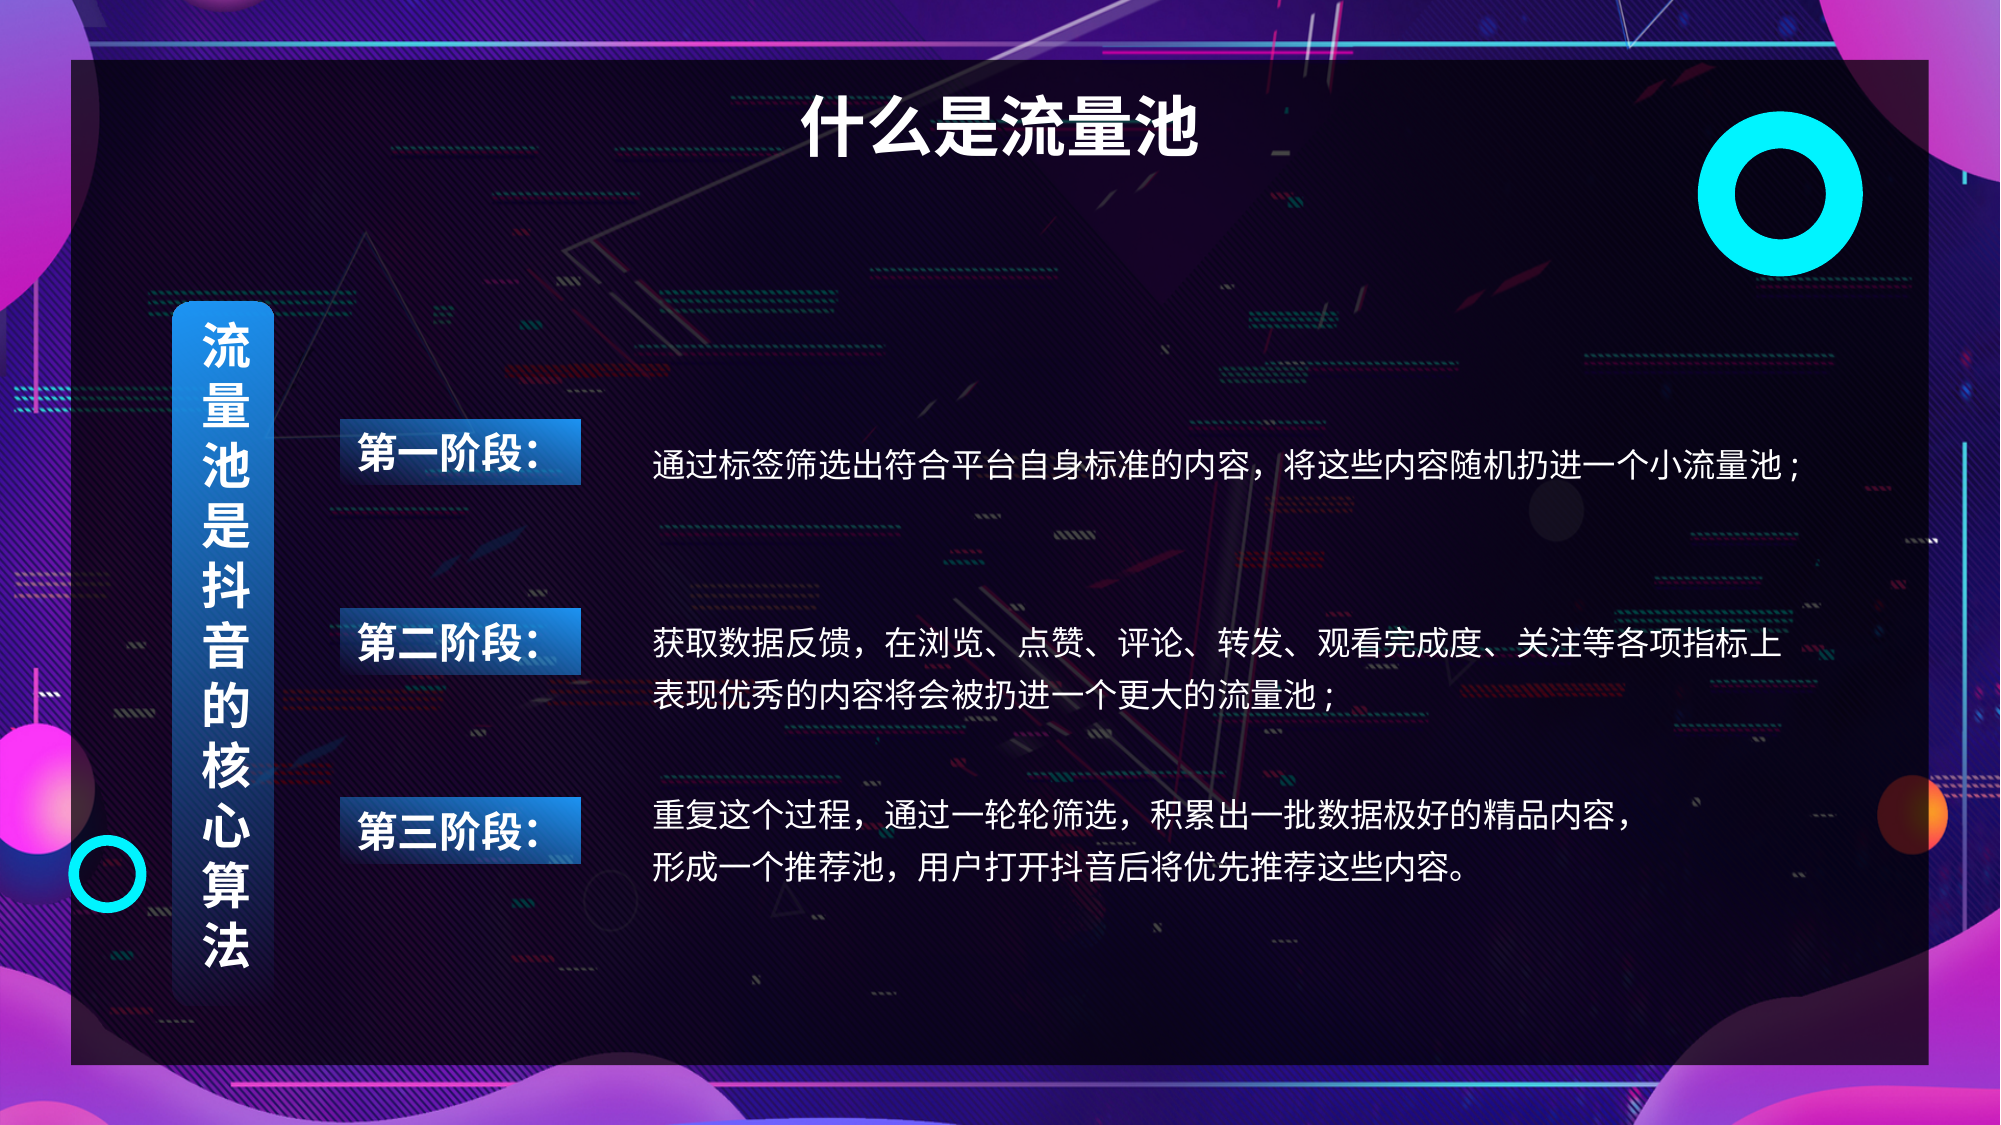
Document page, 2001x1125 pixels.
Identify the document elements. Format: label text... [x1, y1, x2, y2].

picture [0, 0, 2000, 1125]
text_box [1696, 110, 1864, 278]
text_box 获取数据反馈，在浏览、点赞、评论、转发、观看完成度、关注等各项指标上表现优秀的内容将会被扔进一个更大的流量池; [637, 602, 1813, 722]
text_box 第二阶段： [339, 608, 582, 675]
text_box 什么是流量池 [694, 77, 1306, 173]
text_box 重复这个过程，通过一轮轮筛选，积累出一批数据极好的精品内容，形成一个推荐池，用户打开抖音后将优先推荐这些内容。 [637, 775, 1638, 894]
text_box 第一阶段： [339, 418, 582, 486]
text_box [172, 301, 274, 1006]
text_box 第三阶段： [339, 797, 582, 864]
text_box 通过标签筛选出符合平台自身标准的内容，将这些内容随机扔进一个小流量池; [637, 424, 1829, 491]
text_box [67, 834, 148, 915]
